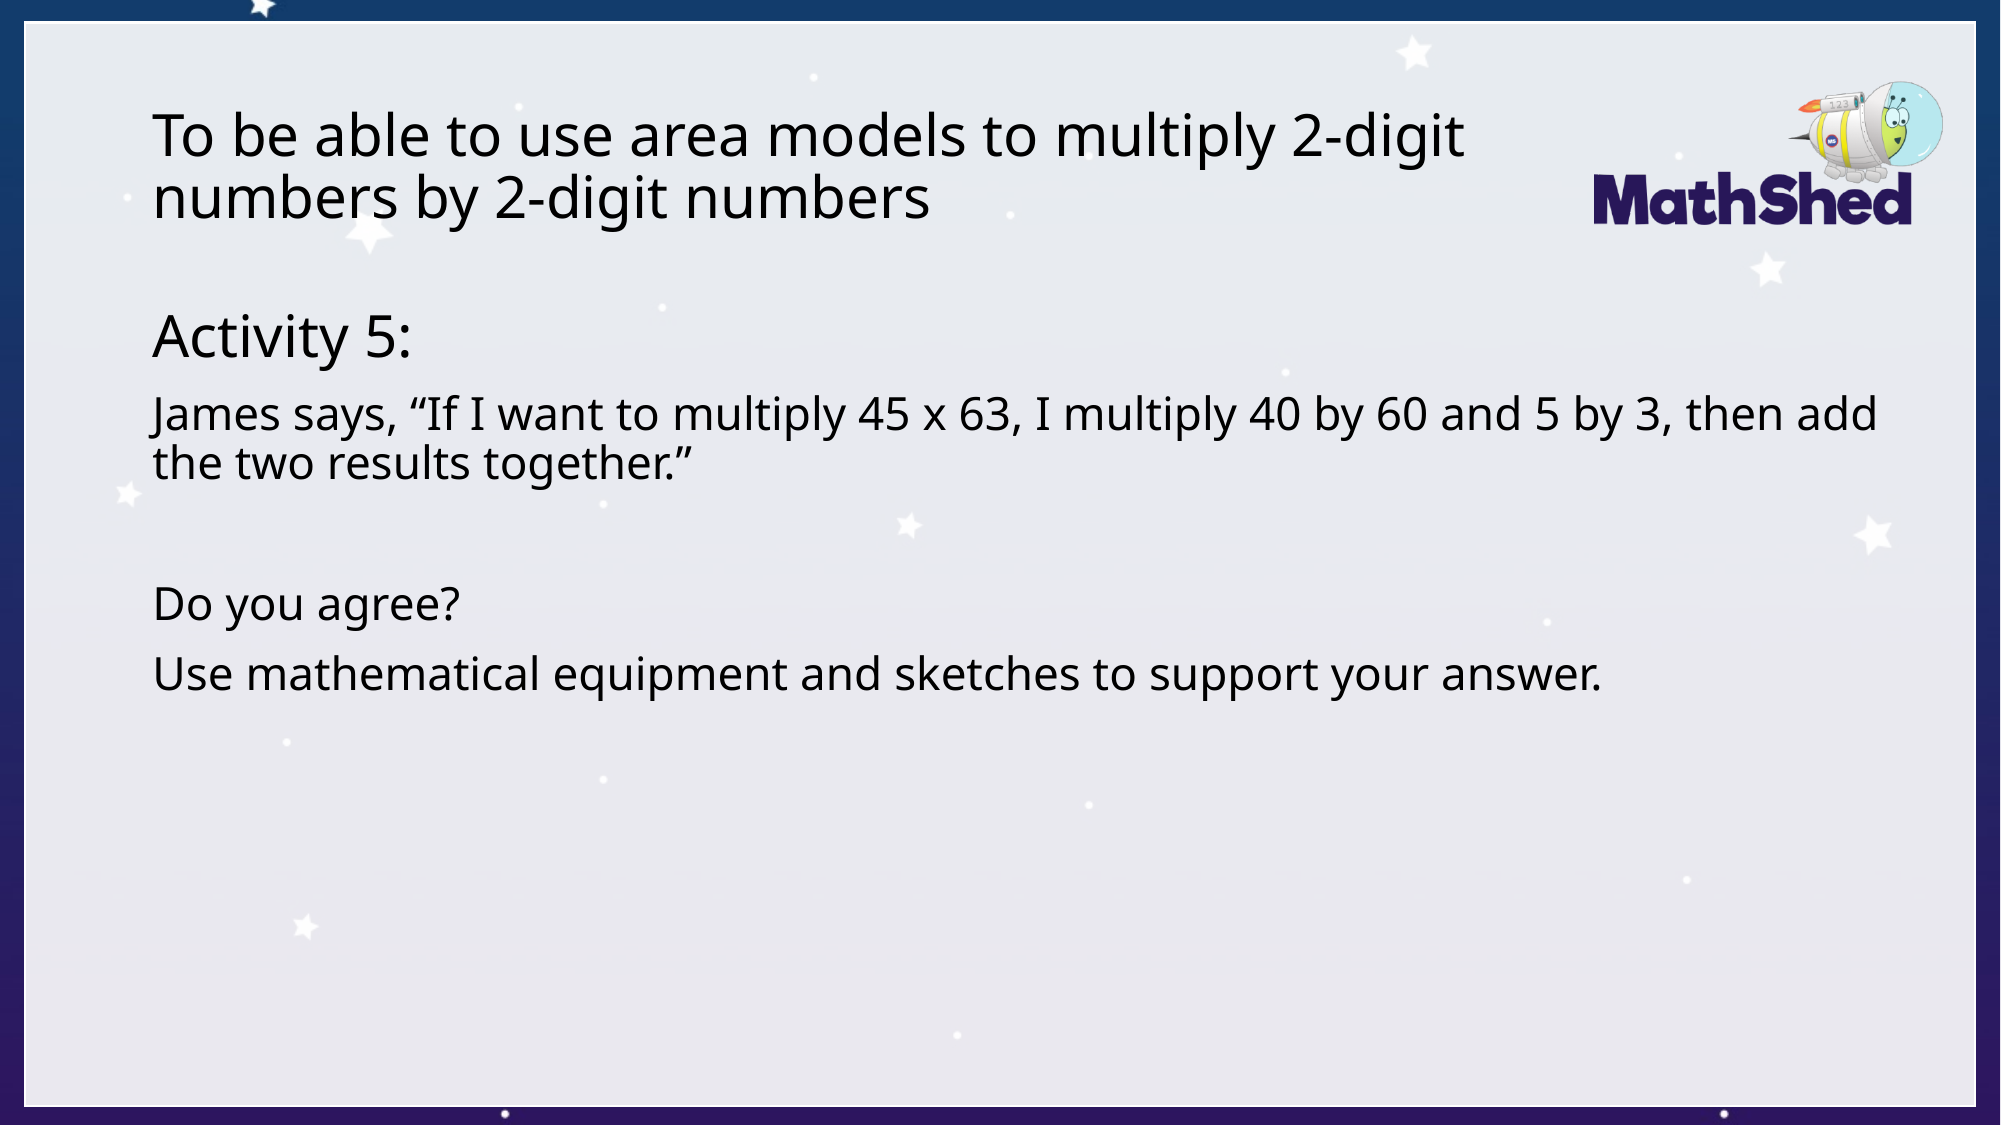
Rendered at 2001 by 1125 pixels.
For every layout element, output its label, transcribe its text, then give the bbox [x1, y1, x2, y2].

picture [0, 0, 2001, 1125]
text_box [1496, 387, 1648, 540]
list Activity 5: James says, “If I want to multiply 45 x 63, I multiply 40 by 60 and 5 by 3, then add the two results together.” Do you agree? Use mathematical equipment and sketches to support your answer. [137, 299, 1917, 1014]
title To be able to use area models to multiply 2-digit numbers by 2-digit numbers [137, 59, 1578, 278]
